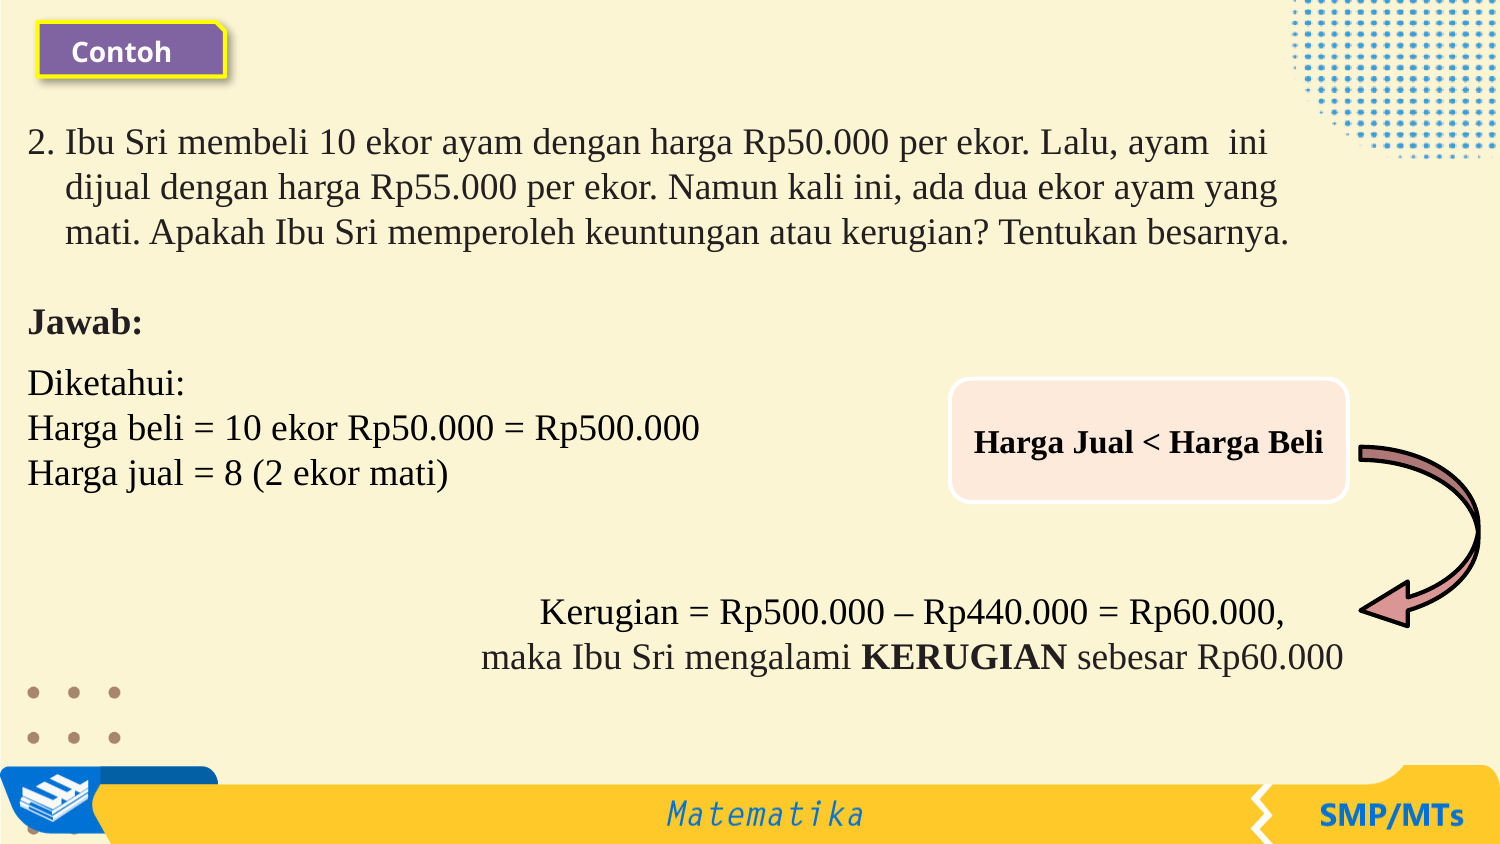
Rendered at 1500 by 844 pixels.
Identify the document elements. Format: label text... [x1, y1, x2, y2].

text_box Contoh [35, 19, 228, 79]
text_box [1358, 444, 1481, 629]
text_box Kerugian = Rp500.000 – Rp440.000 = Rp60.000, maka Ibu Sri mengalami KERUGIAN sebesar Rp60.000 [437, 579, 1388, 685]
picture [0, 0, 1500, 844]
text_box Harga Jual < Harga Beli [947, 376, 1350, 505]
text_box 2. Ibu Sri membeli 10 ekor ayam dengan harga Rp50.000 per ekor. Lalu, ayam ini dijual dengan harga Rp55.000 per ekor. Namun kali ini, ada dua ekor ayam yang mati. Apakah Ibu Sri memperoleh keuntungan atau kerugian? Tentukan besarnya. Jawab: [12, 109, 1375, 350]
